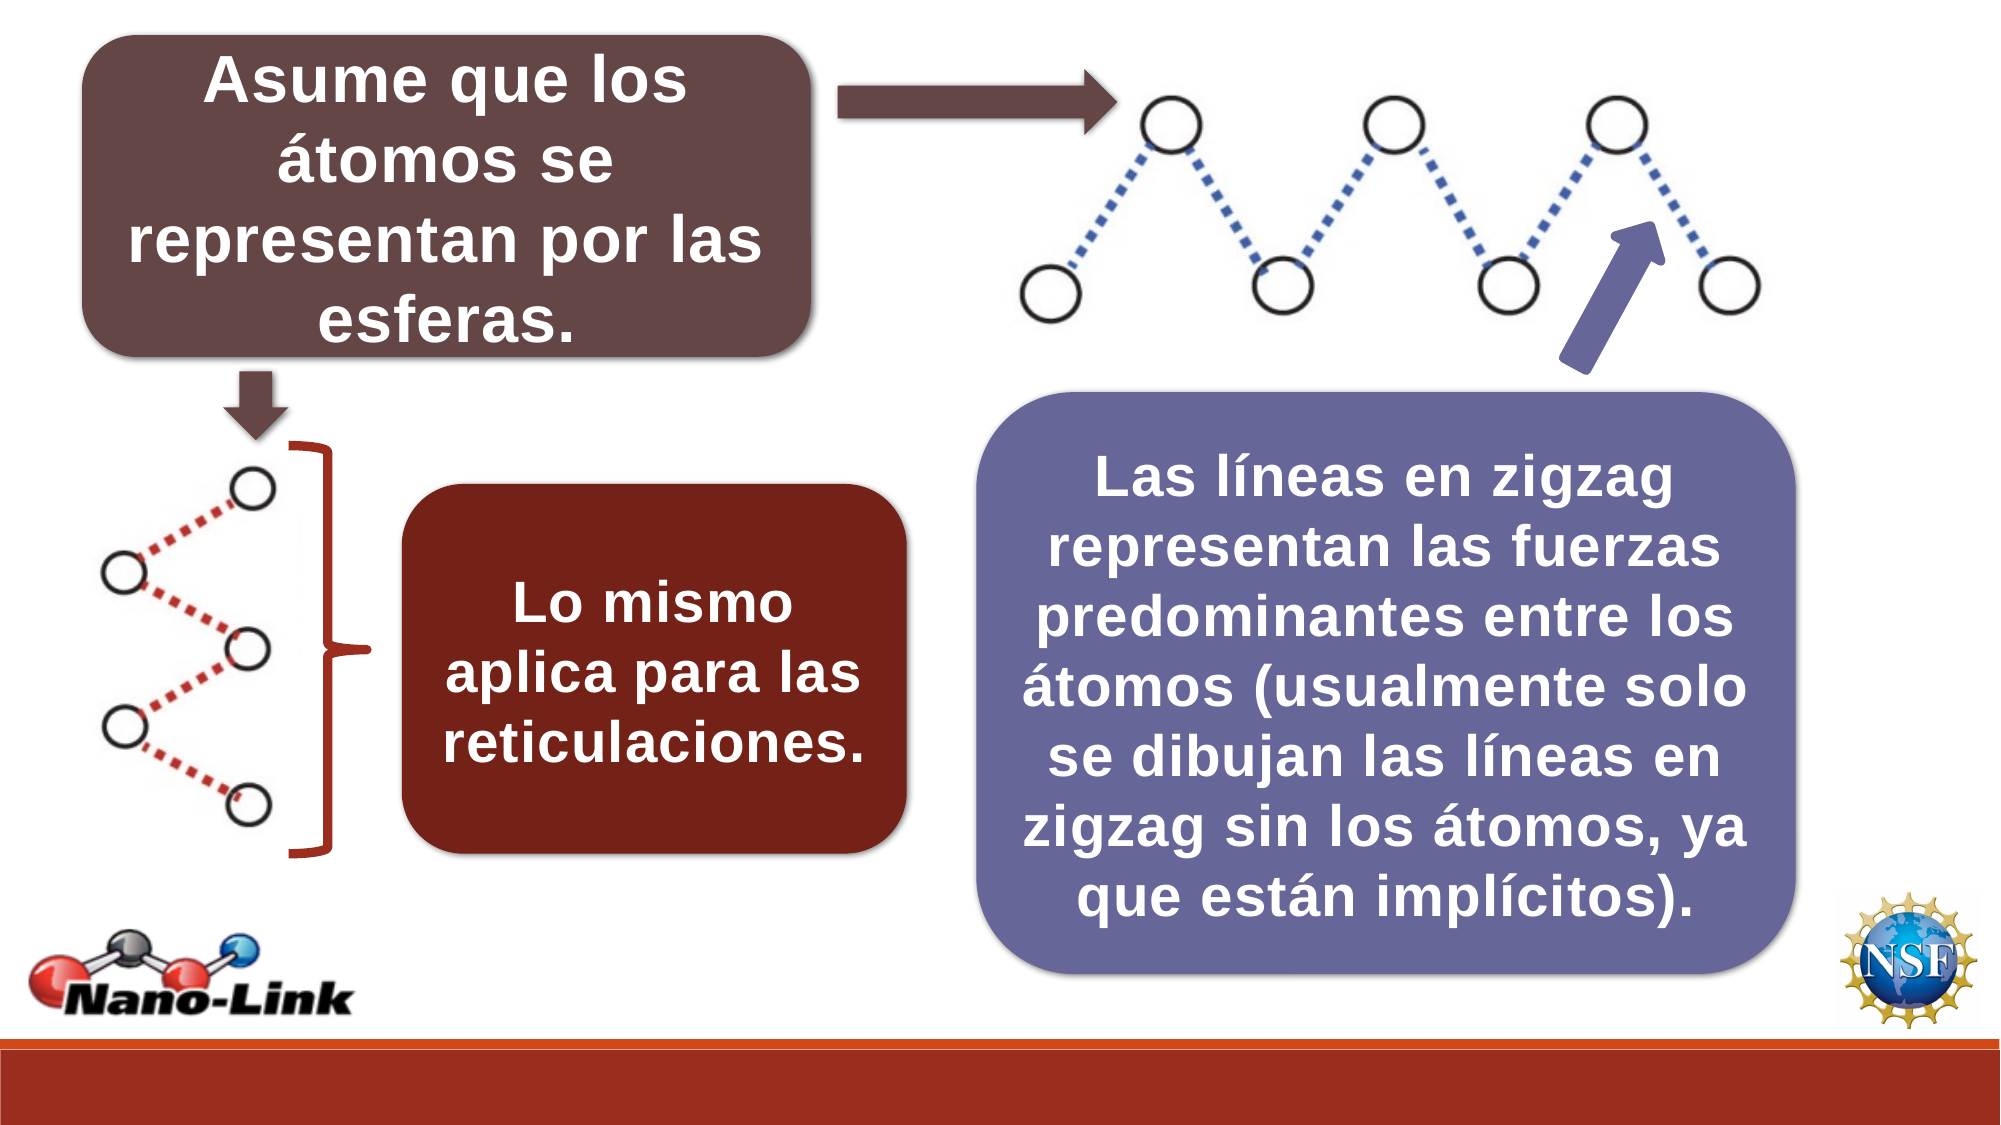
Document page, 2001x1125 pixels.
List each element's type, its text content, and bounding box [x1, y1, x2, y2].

picture [975, 68, 1797, 358]
picture [1835, 889, 1981, 1032]
text_box [837, 85, 972, 119]
text_box [313, 445, 368, 854]
text_box [1574, 365, 1591, 372]
text_box [222, 371, 289, 416]
picture [19, 916, 374, 1032]
text_box Las líneas en zigzag representan las fuerzas predominantes entre los átomos (usualmente solo se dibujan las líneas en zigzag sin los átomos, ya que están implícitos). [976, 392, 1796, 974]
picture [46, 419, 304, 855]
text_box Lo mismo aplica para las reticulaciones. [401, 483, 907, 854]
text_box Asume que los átomos se representan por las esferas. [82, 35, 811, 357]
